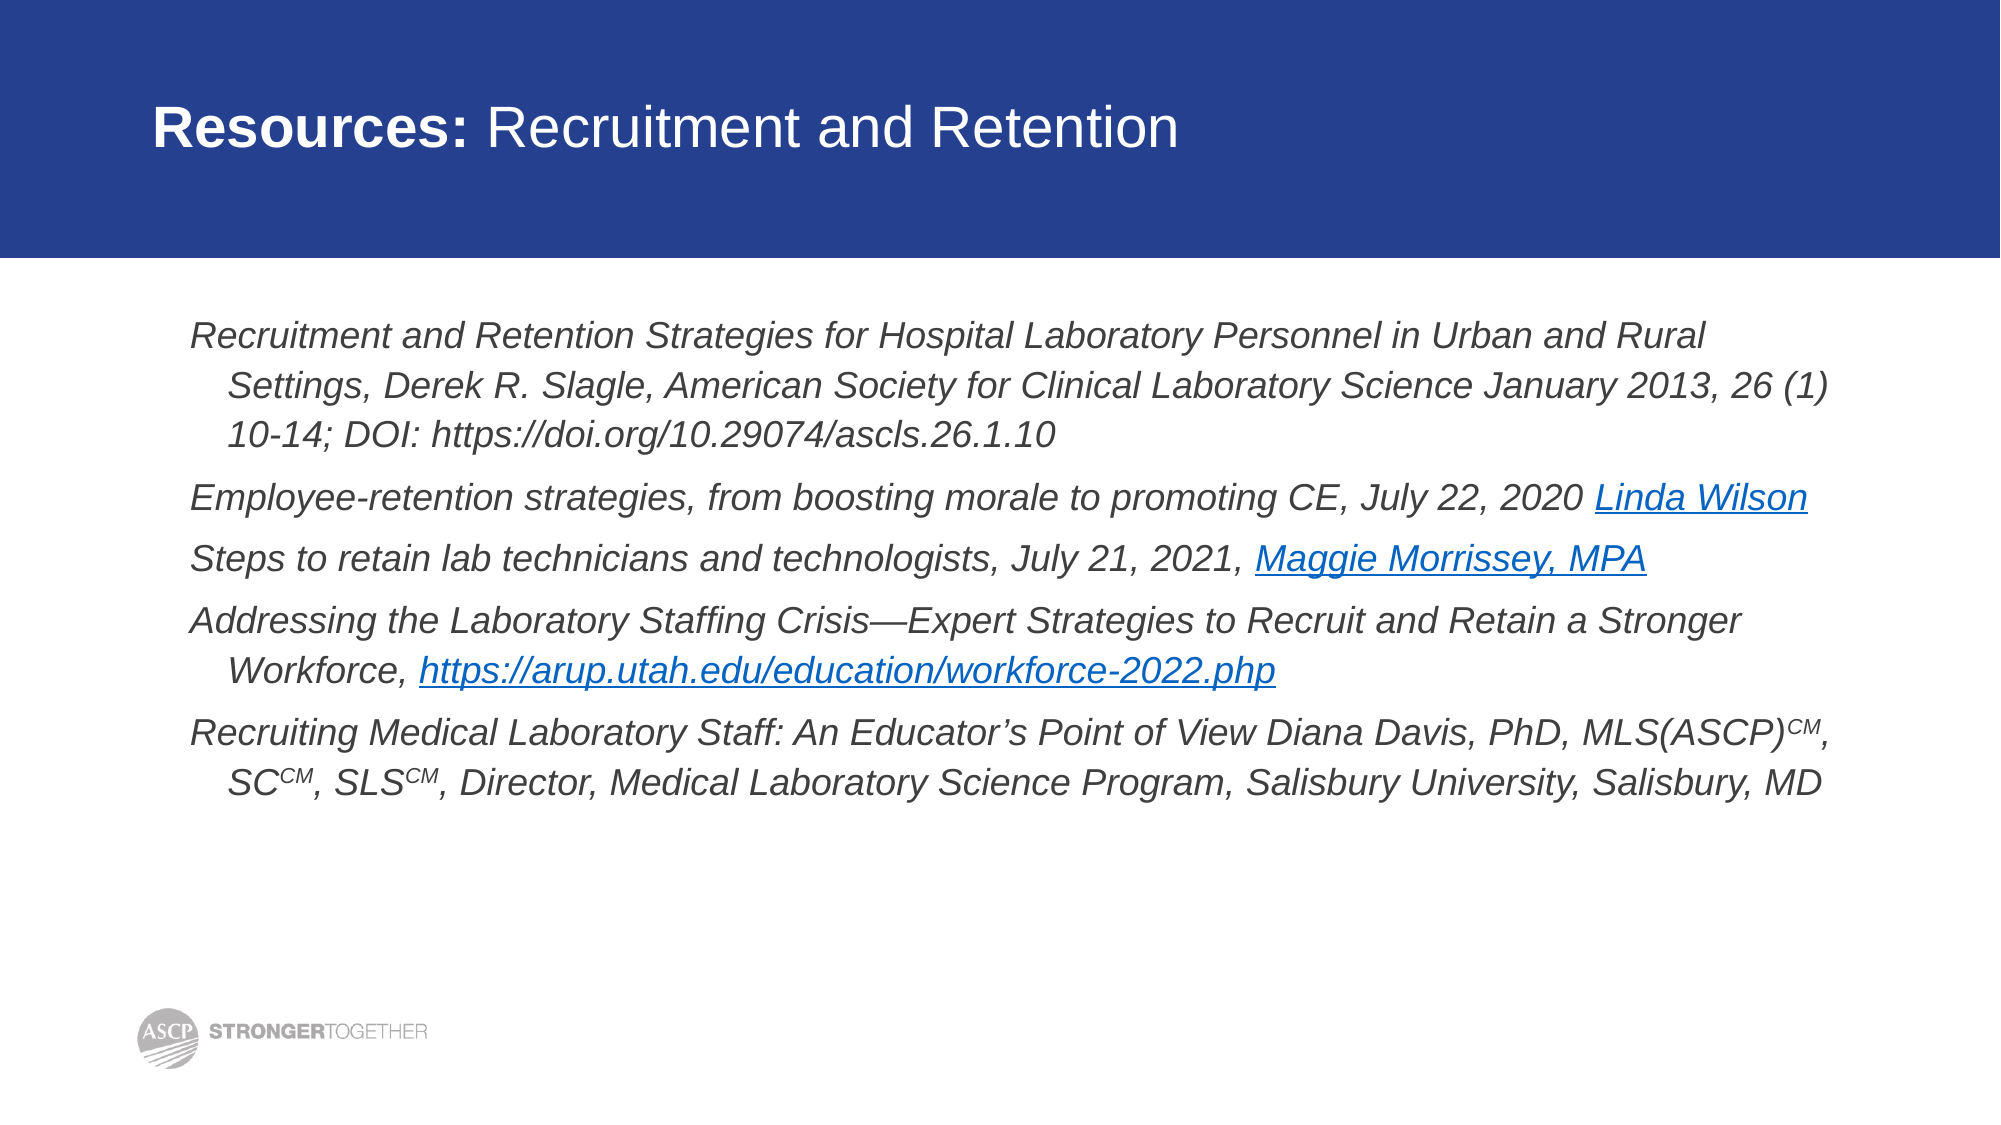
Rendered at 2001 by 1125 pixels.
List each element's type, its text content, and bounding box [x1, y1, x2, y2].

list Recruitment and Retention Strategies for Hospital Laboratory Personnel in Urban and Rural Settings, Derek R. Slagle, American Society for Clinical Laboratory Science January 2013, 26 (1) 10-14; DOI: https://doi.org/10.29074/ascls.26.1.10 Employee-retention strategies, from boosting morale to promoting CE, July 22, 2020 Linda Wilson Steps to retain lab technicians and technologists, July 21, 2021, Maggie Morrissey, MPA Addressing the Laboratory Staffing Crisis—Expert Strategies to Recruit and Retain a Stronger Workforce, https://arup.utah.edu/education/workforce-2022.php Recruiting Medical Laboratory Staff: An Educator’s Point of View Diana Davis, PhD, MLS(ASCP)CM, SCCM, SLSCM, Director, Medical Laboratory Science Program, Salisbury University, Salisbury, MD [137, 299, 1863, 942]
picture [137, 1008, 427, 1069]
title Resources: Recruitment and Retention [137, 20, 1863, 238]
